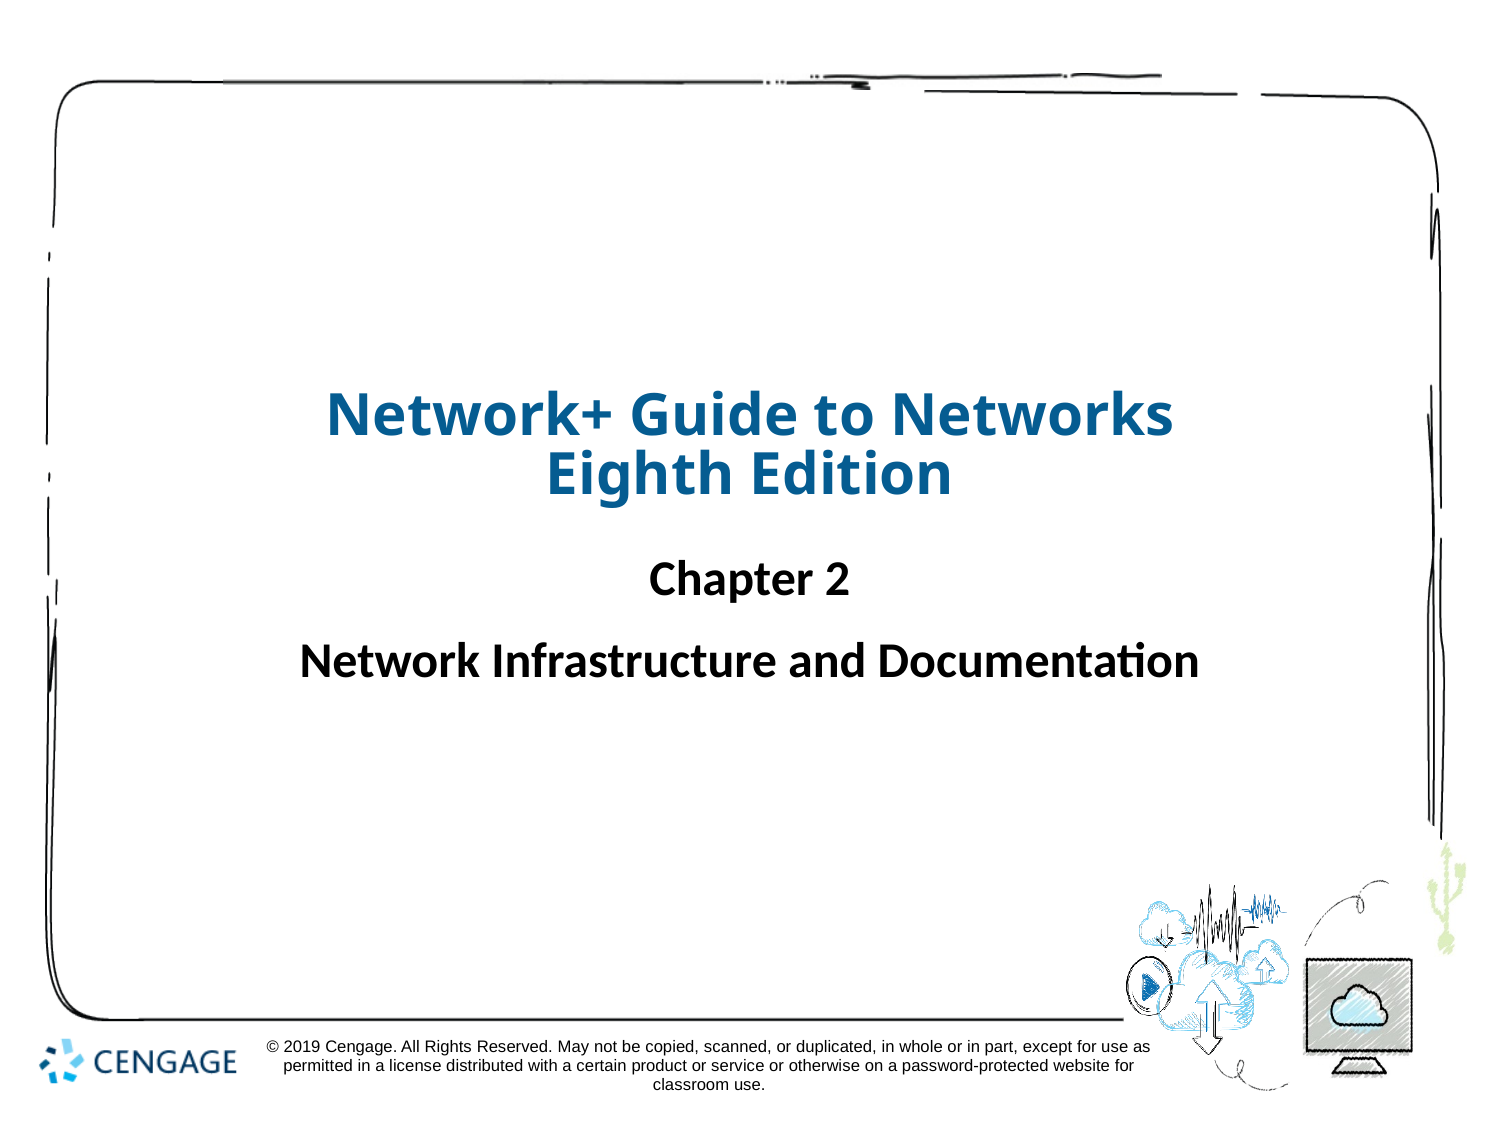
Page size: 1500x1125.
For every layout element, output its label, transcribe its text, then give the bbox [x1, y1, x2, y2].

picture [1302, 863, 1413, 1079]
picture [19, 41, 1475, 1118]
list © 2019 Cengage. All Rights Reserved. May not be copied, scanned, or duplicated, in whole or in part, except for use as permitted in a license distributed with a certain product or service or otherwise on a password-protected website for classroom use. [243, 1037, 1175, 1096]
subtitle Chapter 2 Network Infrastructure and Documentation [114, 549, 1386, 691]
title Network+ Guide to Networks Eighth Edition [114, 387, 1386, 507]
